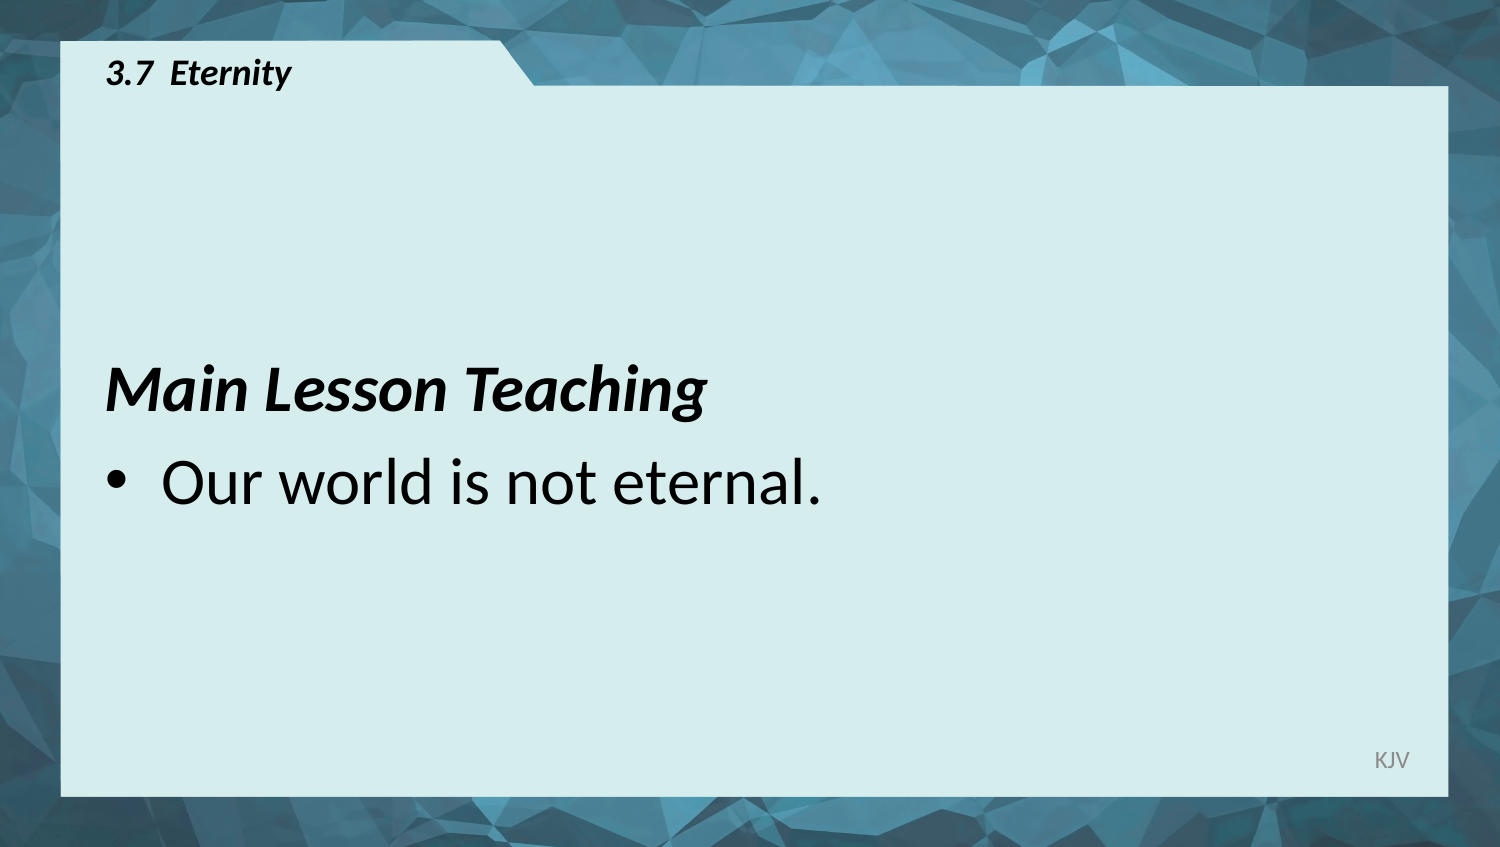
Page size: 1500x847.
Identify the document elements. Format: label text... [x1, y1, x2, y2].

footer KJV [950, 736, 1425, 782]
picture [0, 0, 1500, 847]
title 3.7 Eternity [89, 33, 1420, 108]
list Main Lesson Teaching Our world is not eternal. [89, 141, 1403, 722]
